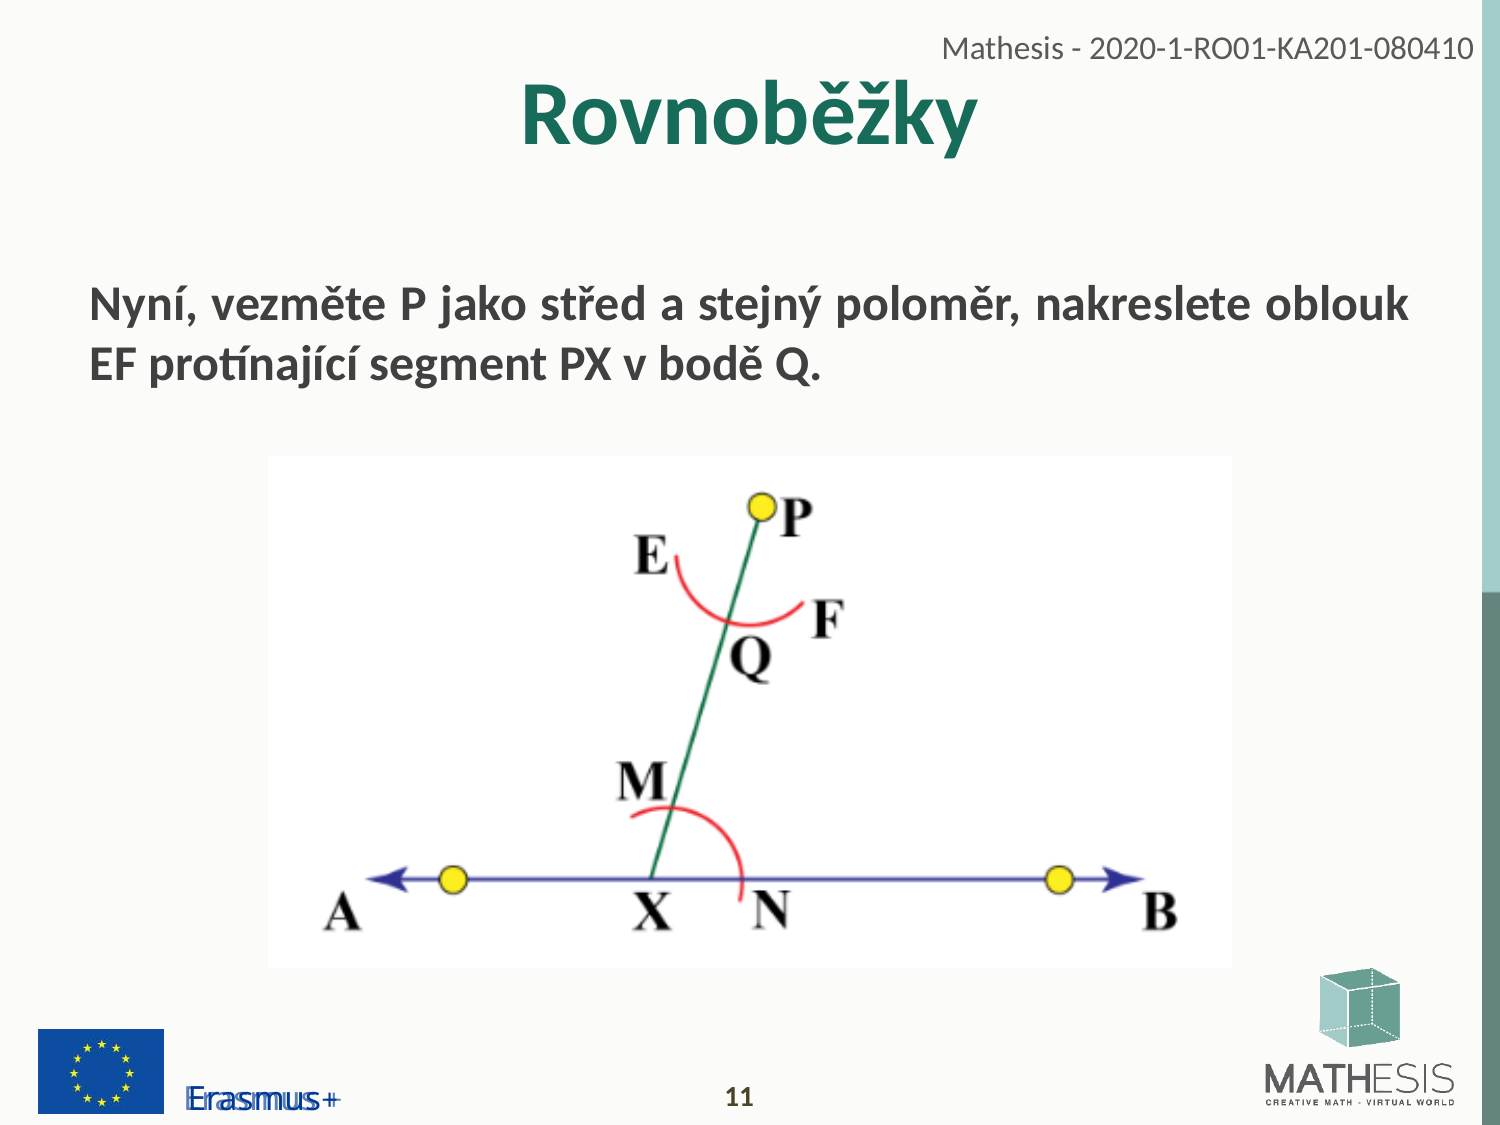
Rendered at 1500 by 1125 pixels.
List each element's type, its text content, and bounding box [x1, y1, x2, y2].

title Rovnoběžky [75, 45, 1425, 233]
picture [38, 1029, 164, 1114]
picture [268, 455, 1232, 969]
list Nyní, vezměte P jako střed a stejný poloměr, nakreslete oblouk EF protínající segment PX v bodě Q. [75, 262, 1425, 398]
